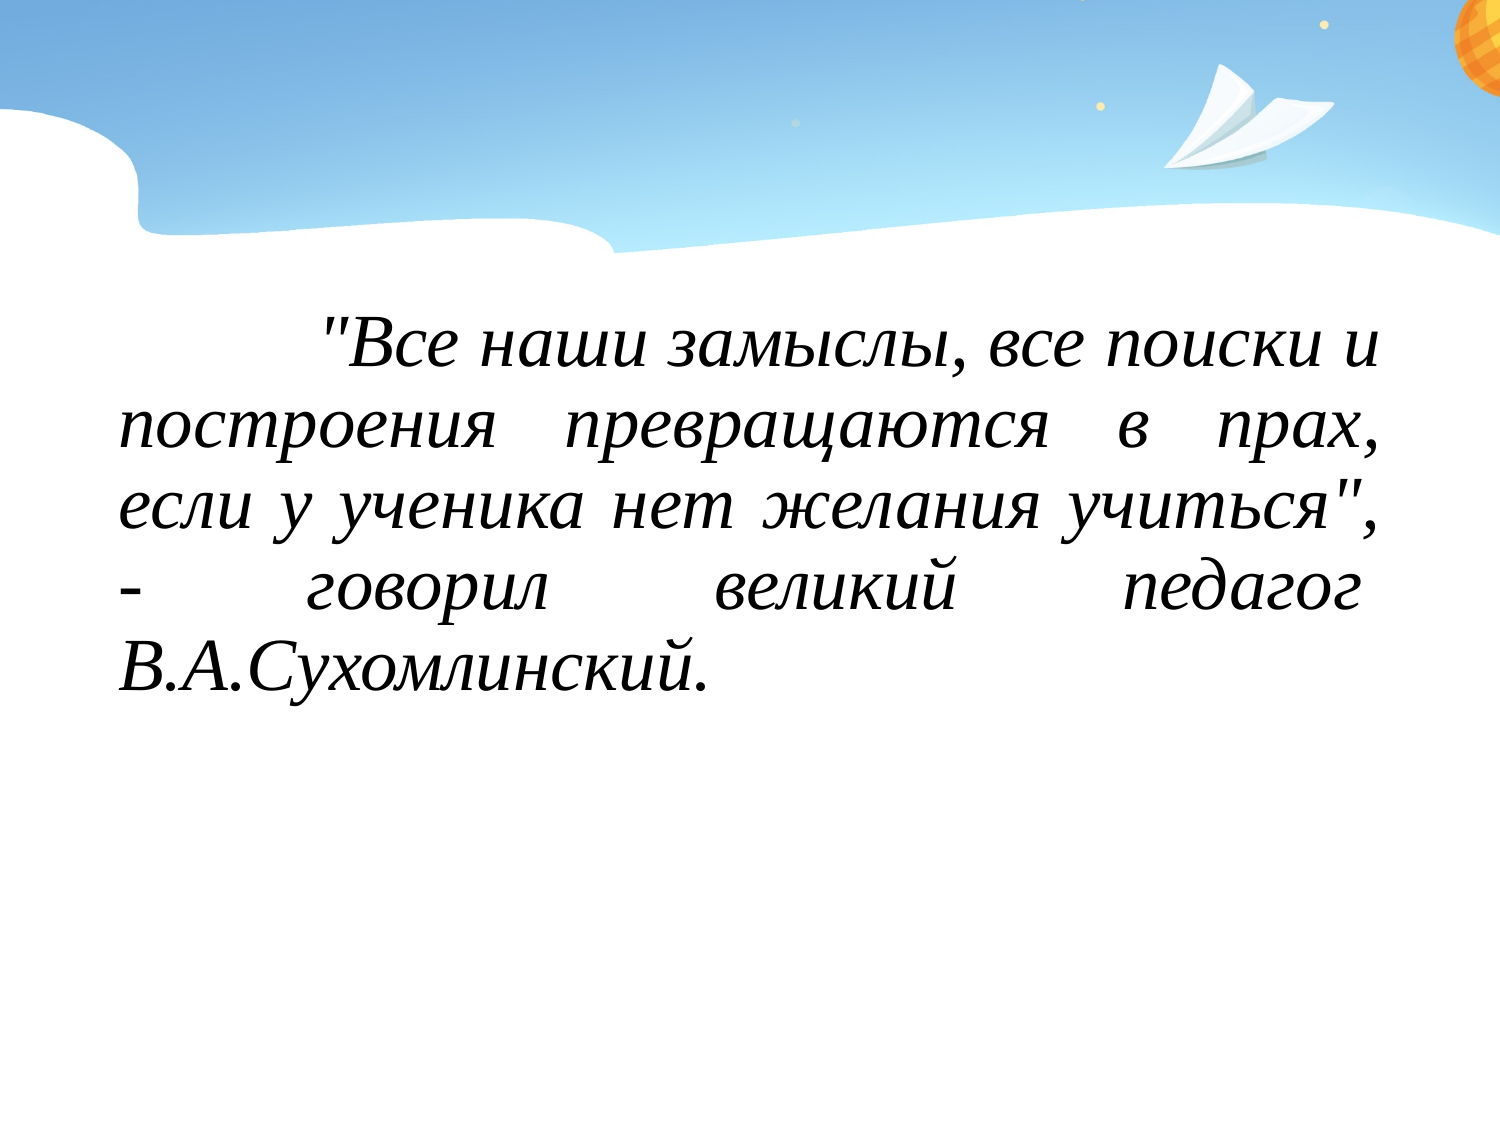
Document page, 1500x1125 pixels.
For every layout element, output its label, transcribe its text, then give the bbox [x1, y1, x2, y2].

title "Все наши замыслы, все поиски и построения превращаются в прах, если у ученика нет желания учиться", - говорил великий педагог В.А.Сухомлинский. [103, 163, 1397, 1107]
picture [0, 0, 1500, 1125]
